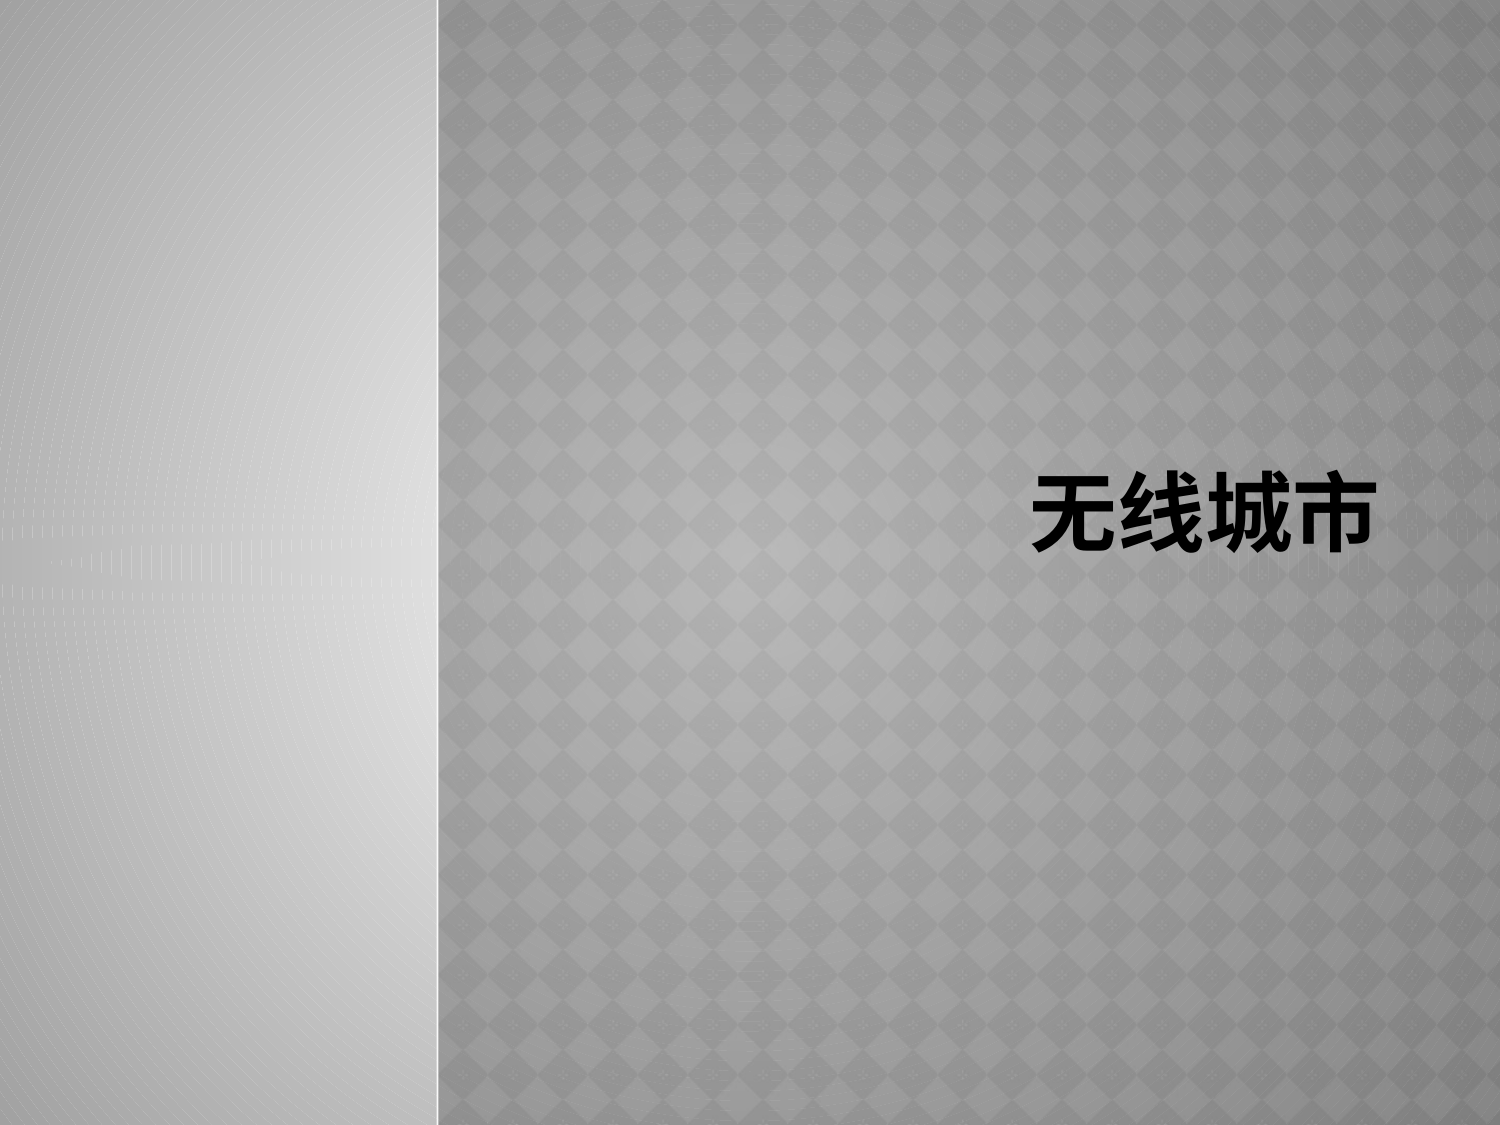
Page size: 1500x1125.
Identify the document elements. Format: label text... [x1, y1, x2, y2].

title 无线城市 [112, 375, 1388, 563]
